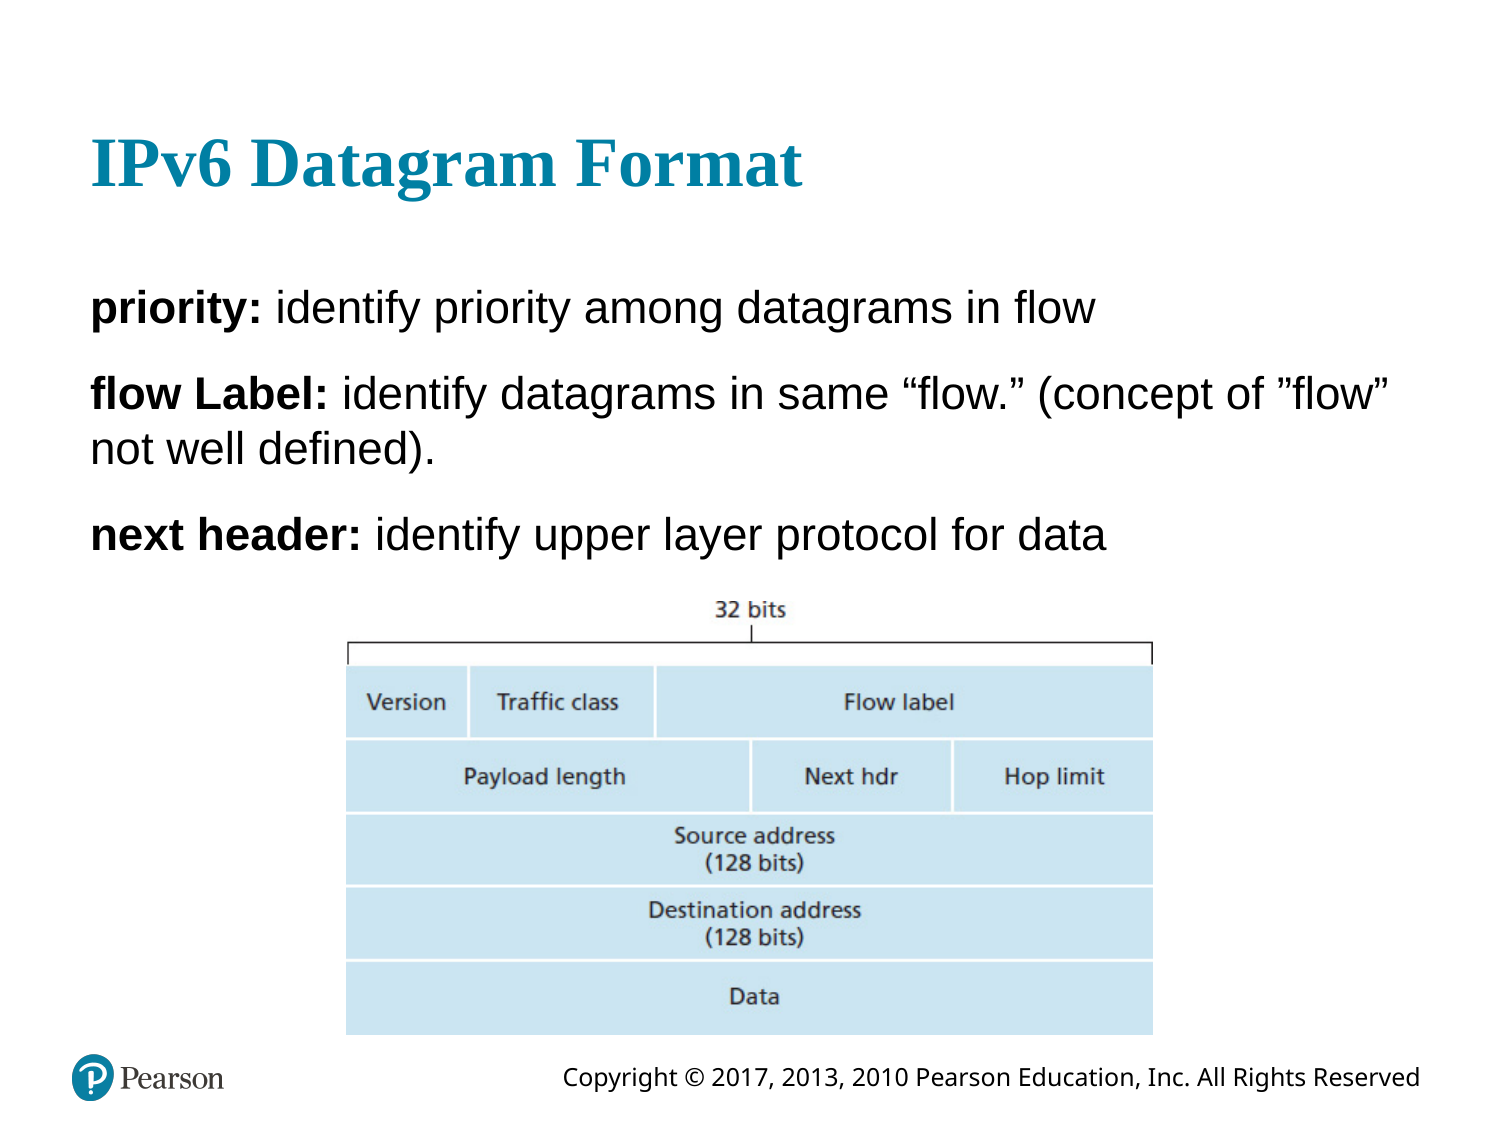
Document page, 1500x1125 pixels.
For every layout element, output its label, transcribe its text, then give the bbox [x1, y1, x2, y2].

list priority: identify priority among datagrams in flow flow Label: identify datagrams in same “flow.” (concept of ”flow” not well defined). next header: identify upper layer protocol for data [75, 262, 1425, 585]
picture [80, 1063, 106, 1088]
picture [72, 1087, 83, 1101]
picture [346, 601, 1154, 1035]
picture [98, 1054, 224, 1101]
title I P v 6 Datagram Format [75, 35, 1425, 216]
picture [72, 1054, 88, 1070]
